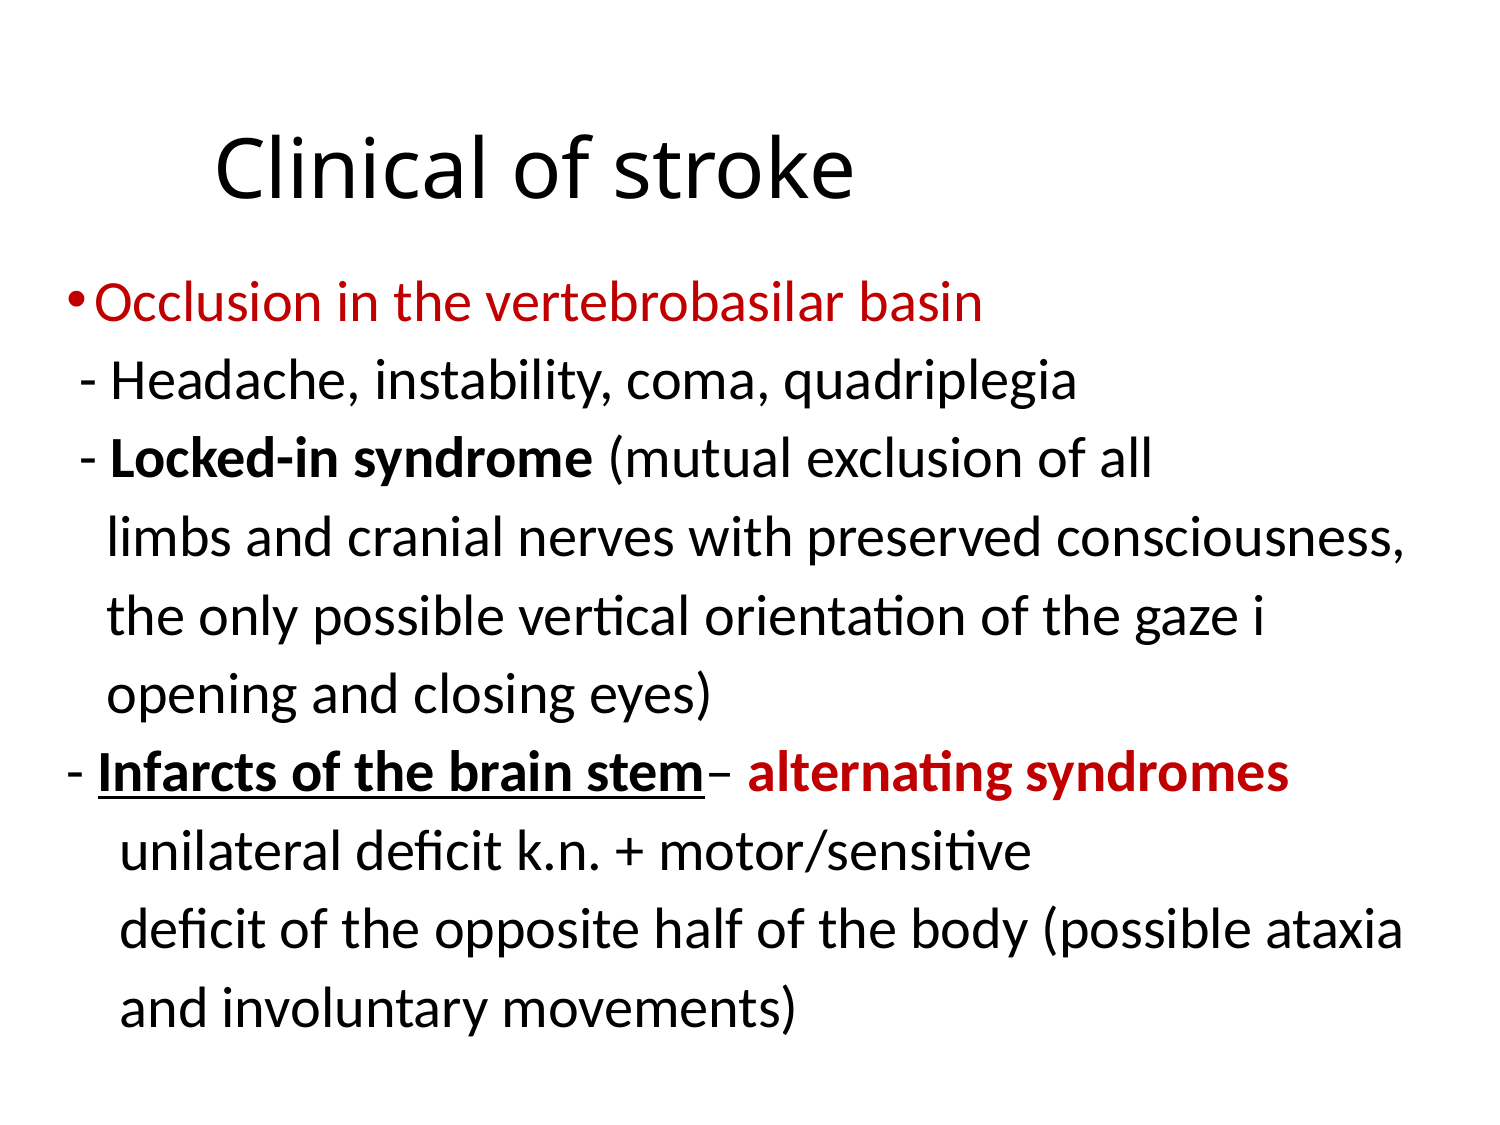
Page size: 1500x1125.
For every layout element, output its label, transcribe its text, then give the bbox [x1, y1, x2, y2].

list Occlusion in the vertebrobasilar basin - Headache, instability, coma, quadriplegia - Locked-in syndrome (mutual exclusion of all limbs and cranial nerves with preserved consciousness, the only possible vertical orientation of the gaze i opening and closing eyes) - Infarcts of the brain stem– alternating syndromes unilateral deficit k.n. + motor/sensitive deficit of the opposite half of the body (possible ataxia and involuntary movements) [51, 263, 1449, 1089]
title Clinical of stroke [103, 59, 1397, 263]
